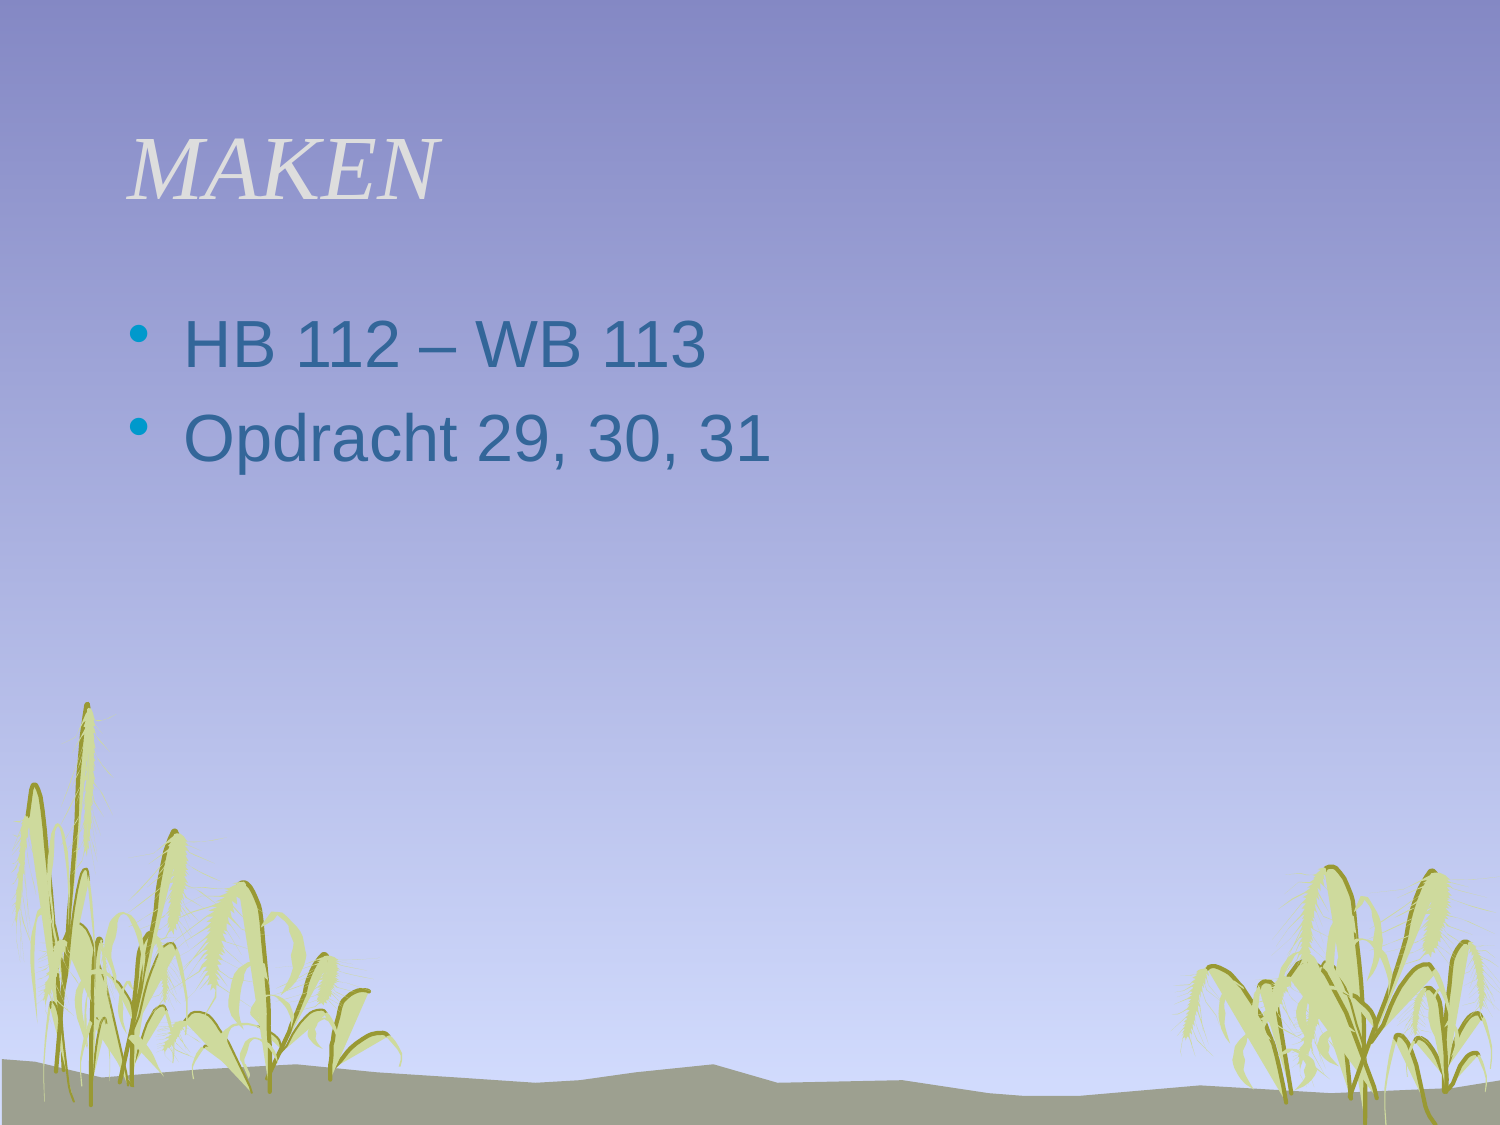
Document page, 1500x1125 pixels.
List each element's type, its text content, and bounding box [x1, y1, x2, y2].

list HB 112 – WB 113 Opdracht 29, 30, 31 [112, 293, 1388, 969]
title MAKEN [112, 68, 1388, 257]
